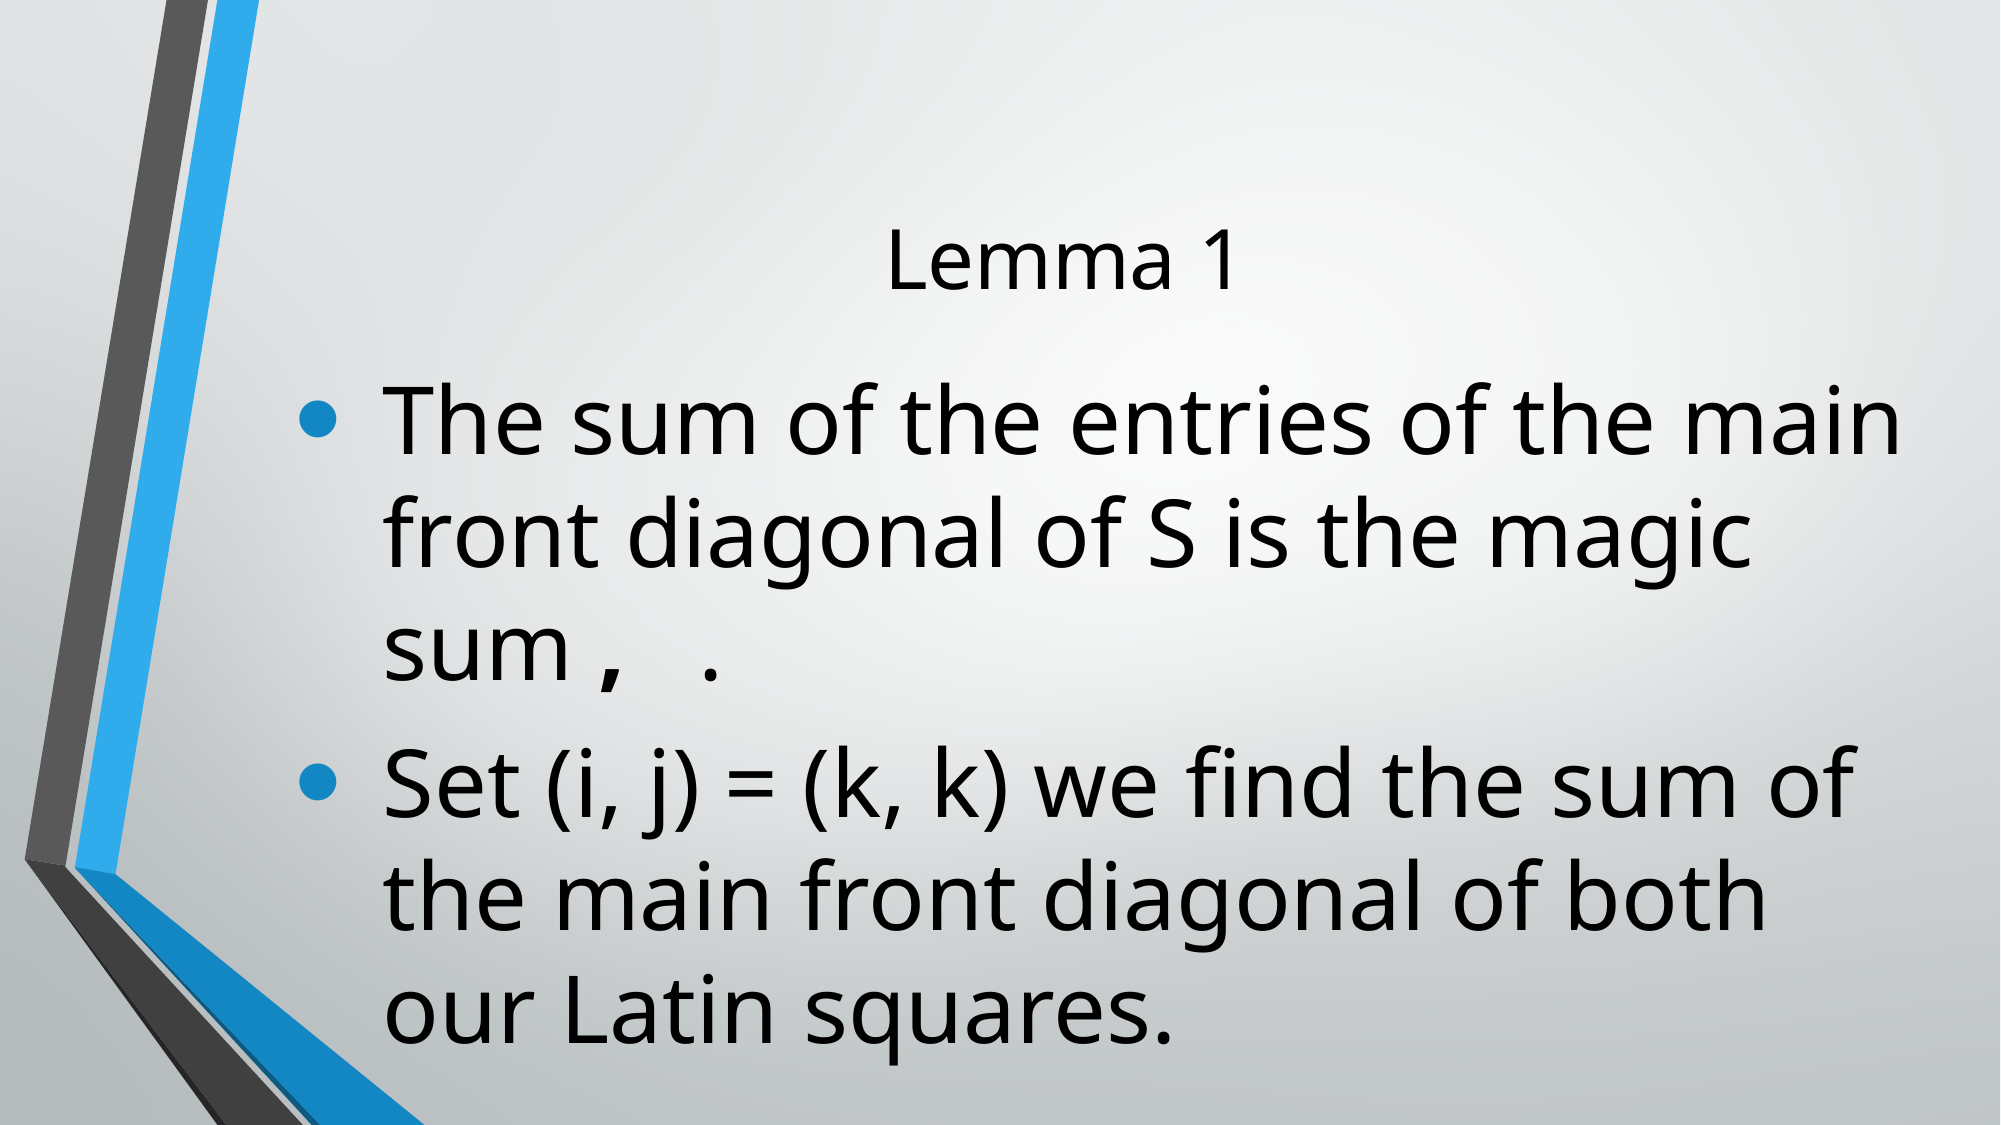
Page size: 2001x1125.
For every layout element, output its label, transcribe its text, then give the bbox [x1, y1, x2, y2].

title Lemma 1 [243, 112, 1887, 400]
